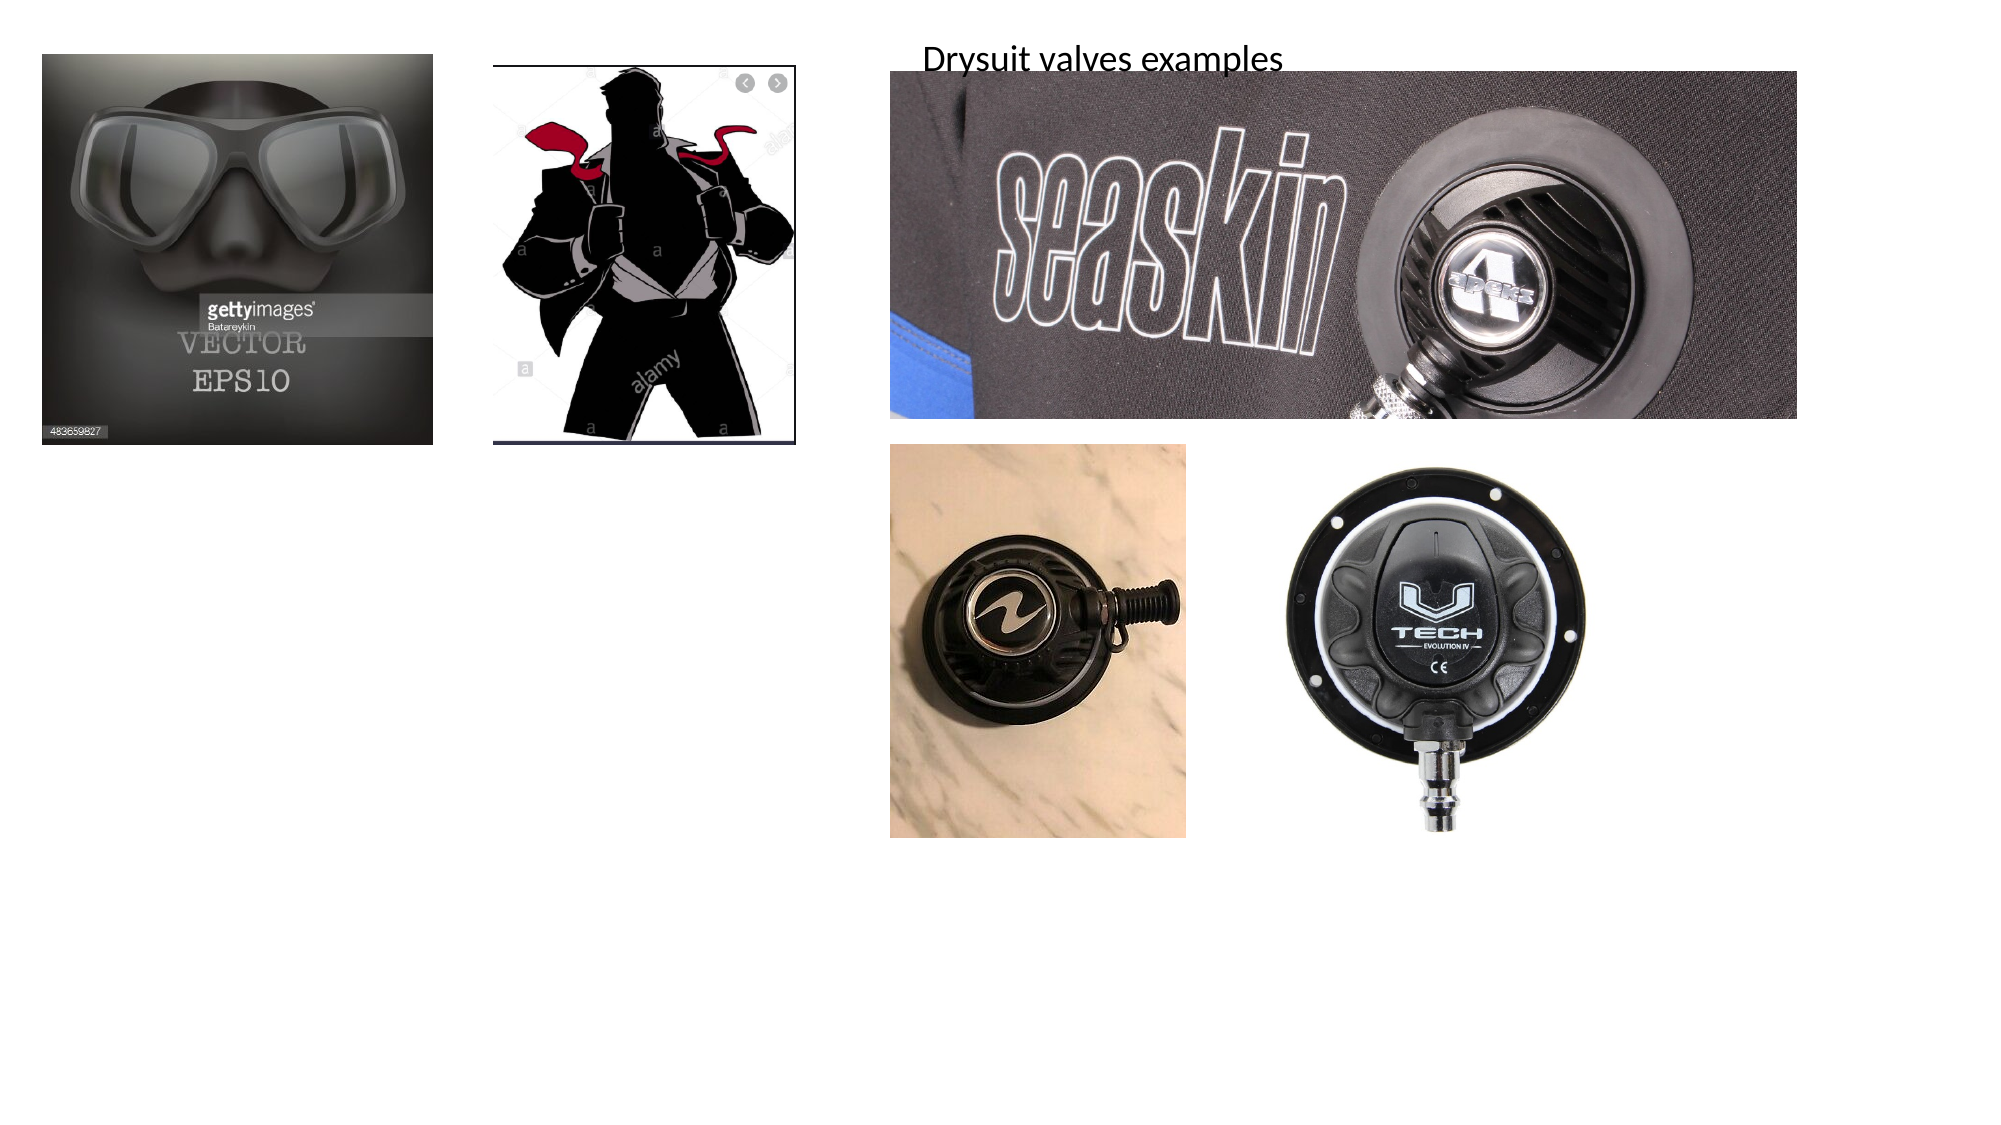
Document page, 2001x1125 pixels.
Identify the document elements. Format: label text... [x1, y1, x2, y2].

picture [1246, 461, 1624, 838]
picture [890, 444, 1186, 839]
picture [493, 65, 796, 445]
text_box Drysuit valves examples [907, 26, 1357, 71]
picture [890, 71, 1798, 419]
picture [42, 54, 433, 445]
